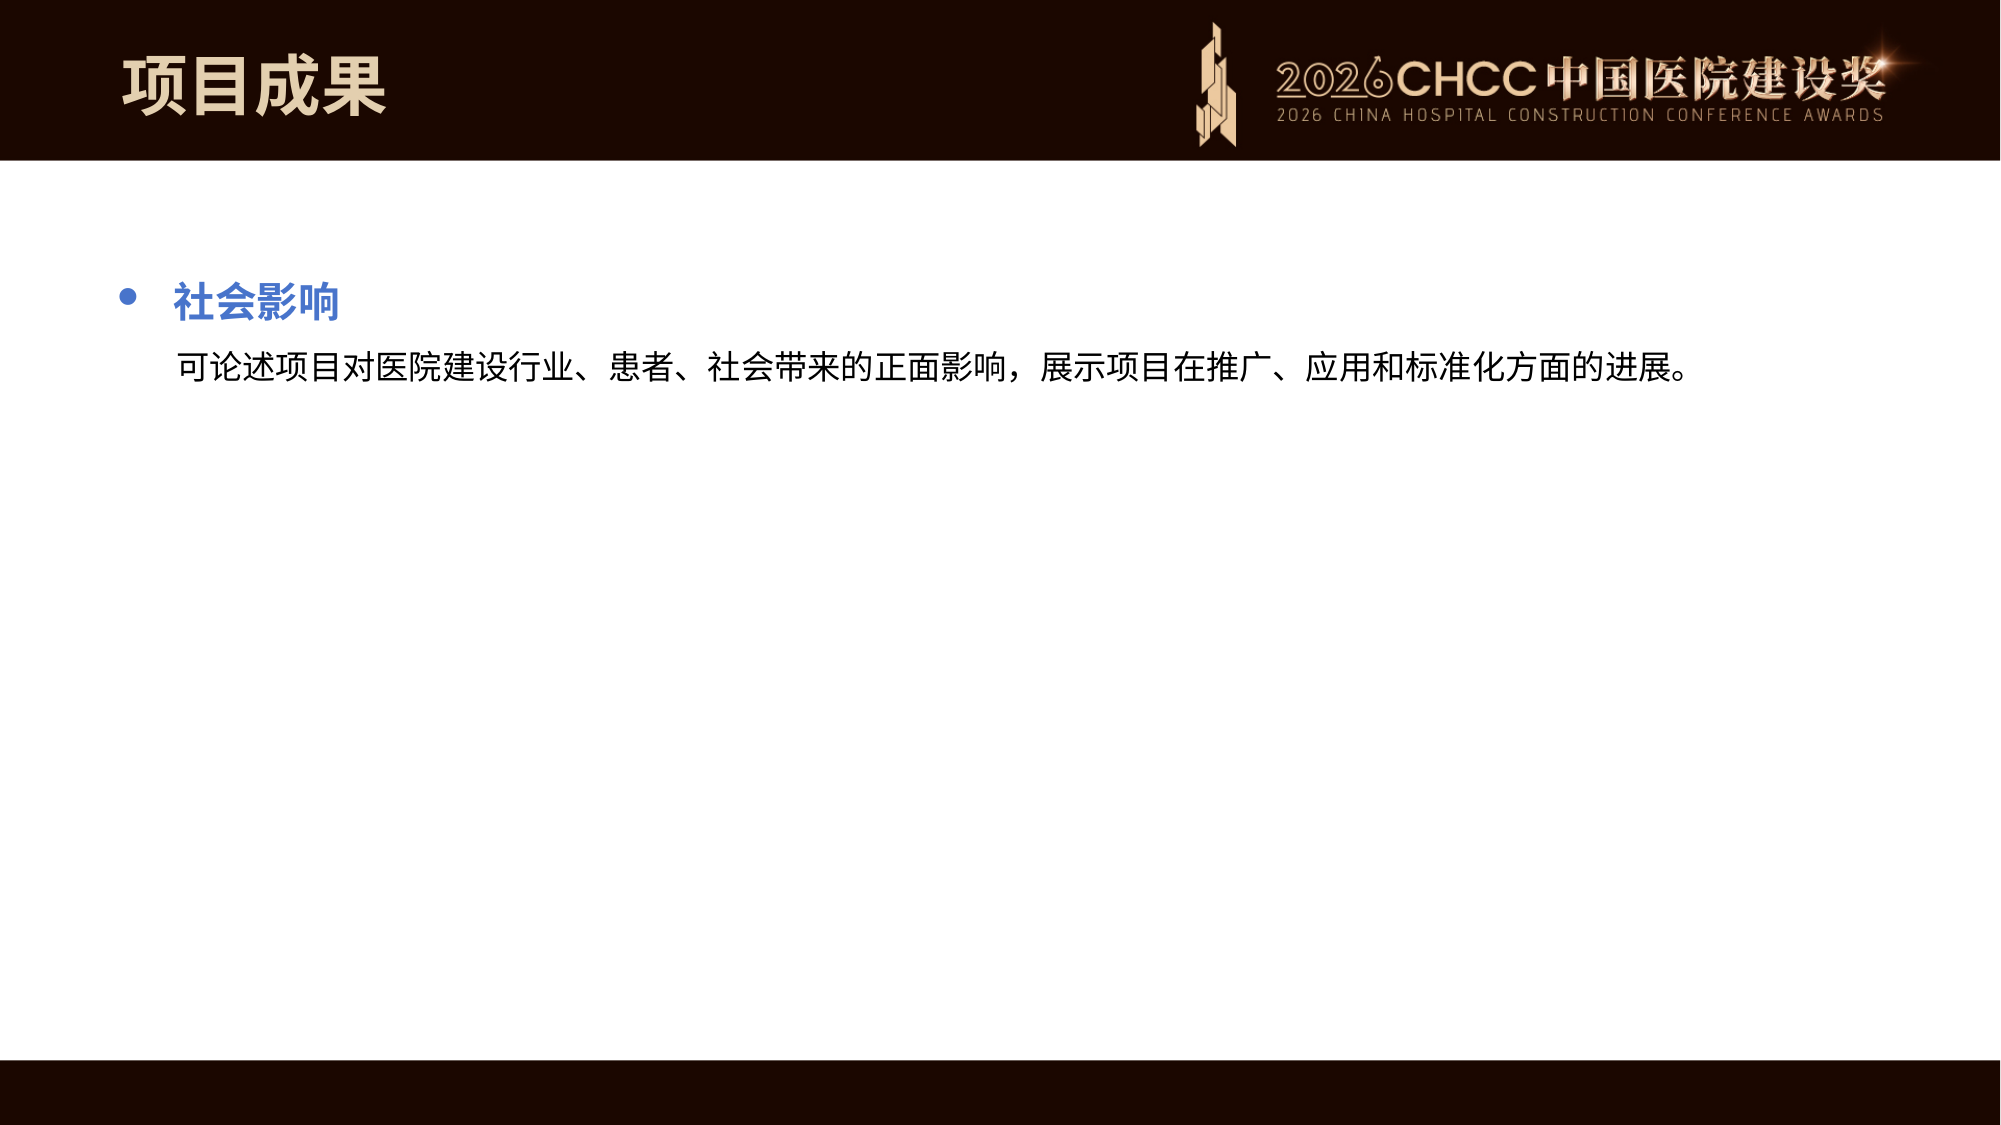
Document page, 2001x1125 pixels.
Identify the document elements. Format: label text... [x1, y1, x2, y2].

picture [0, 0, 2001, 1125]
text_box 可论述项目对医院建设行业、患者、社会带来的正面影响，展示项目在推广、应用和标准化方面的进展。 [117, 326, 1817, 457]
text_box 项目成果 [106, 36, 563, 132]
text_box 社会影响 [117, 244, 934, 327]
